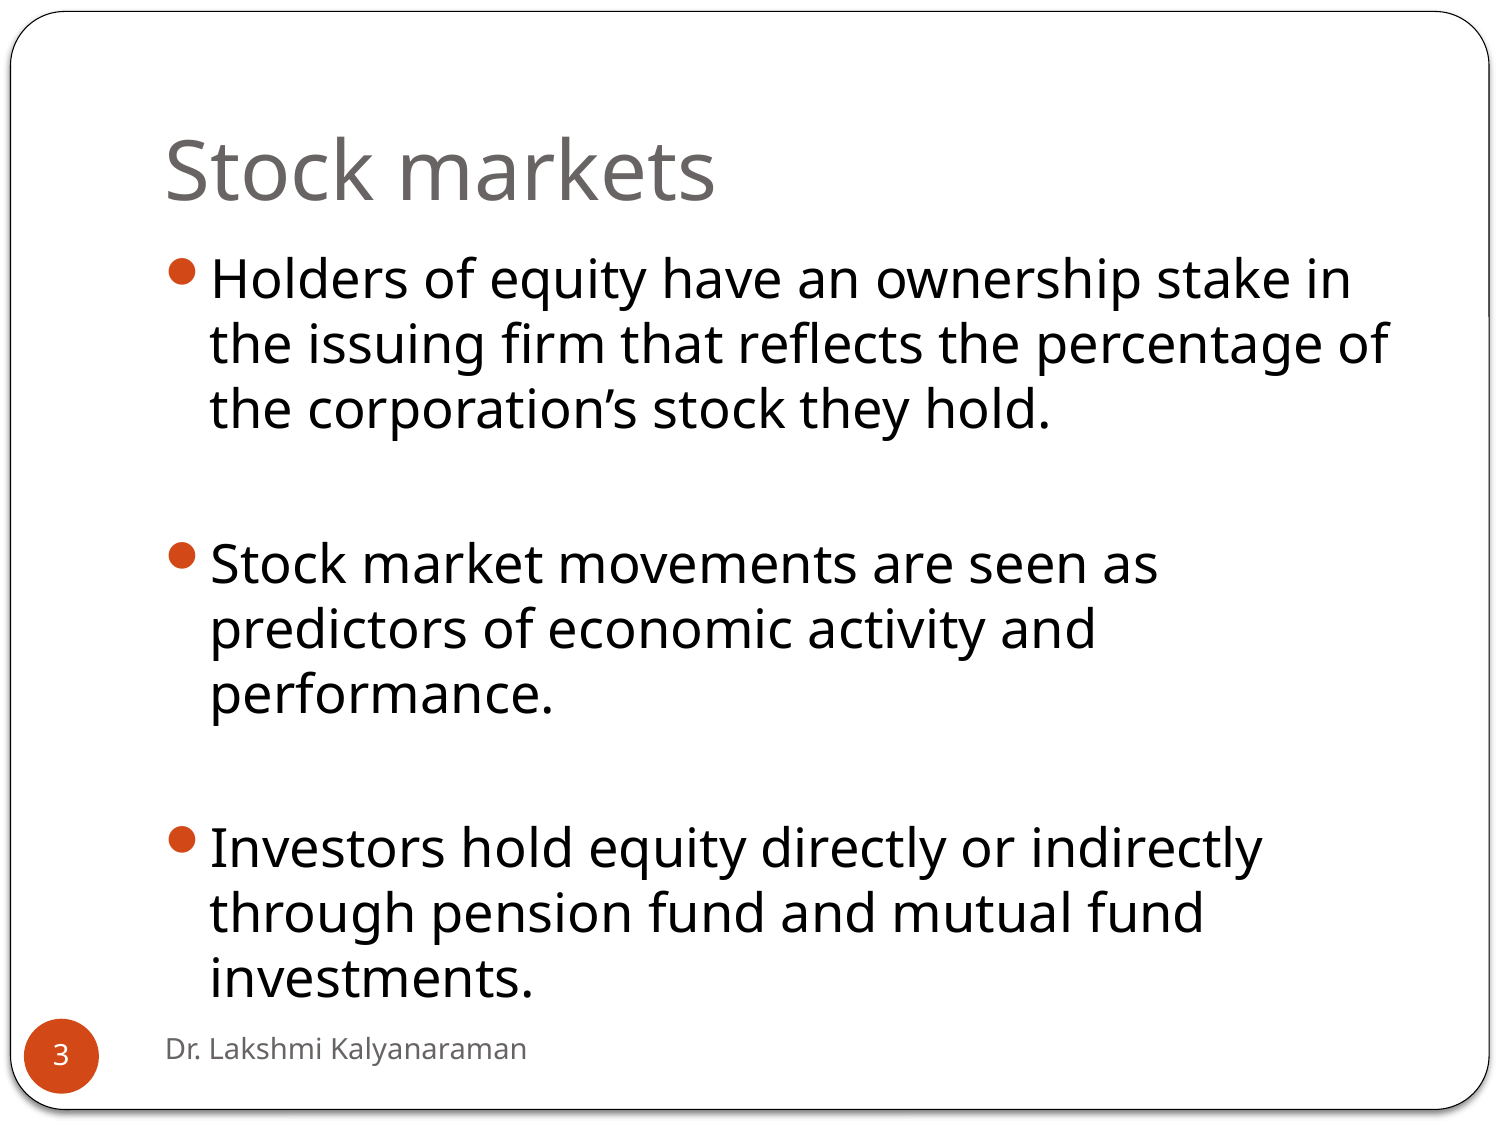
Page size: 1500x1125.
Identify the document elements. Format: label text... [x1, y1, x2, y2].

title Stock markets [150, 45, 1425, 233]
list Holders of equity have an ownership stake in the issuing firm that reflects the percentage of the corporation’s stock they hold. Stock market movements are seen as predictors of economic activity and performance. Investors hold equity directly or indirectly through pension fund and mutual fund investments. [150, 237, 1425, 988]
slide_number 3 [23, 1018, 99, 1094]
footer Dr. Lakshmi Kalyanaraman [150, 1012, 800, 1088]
